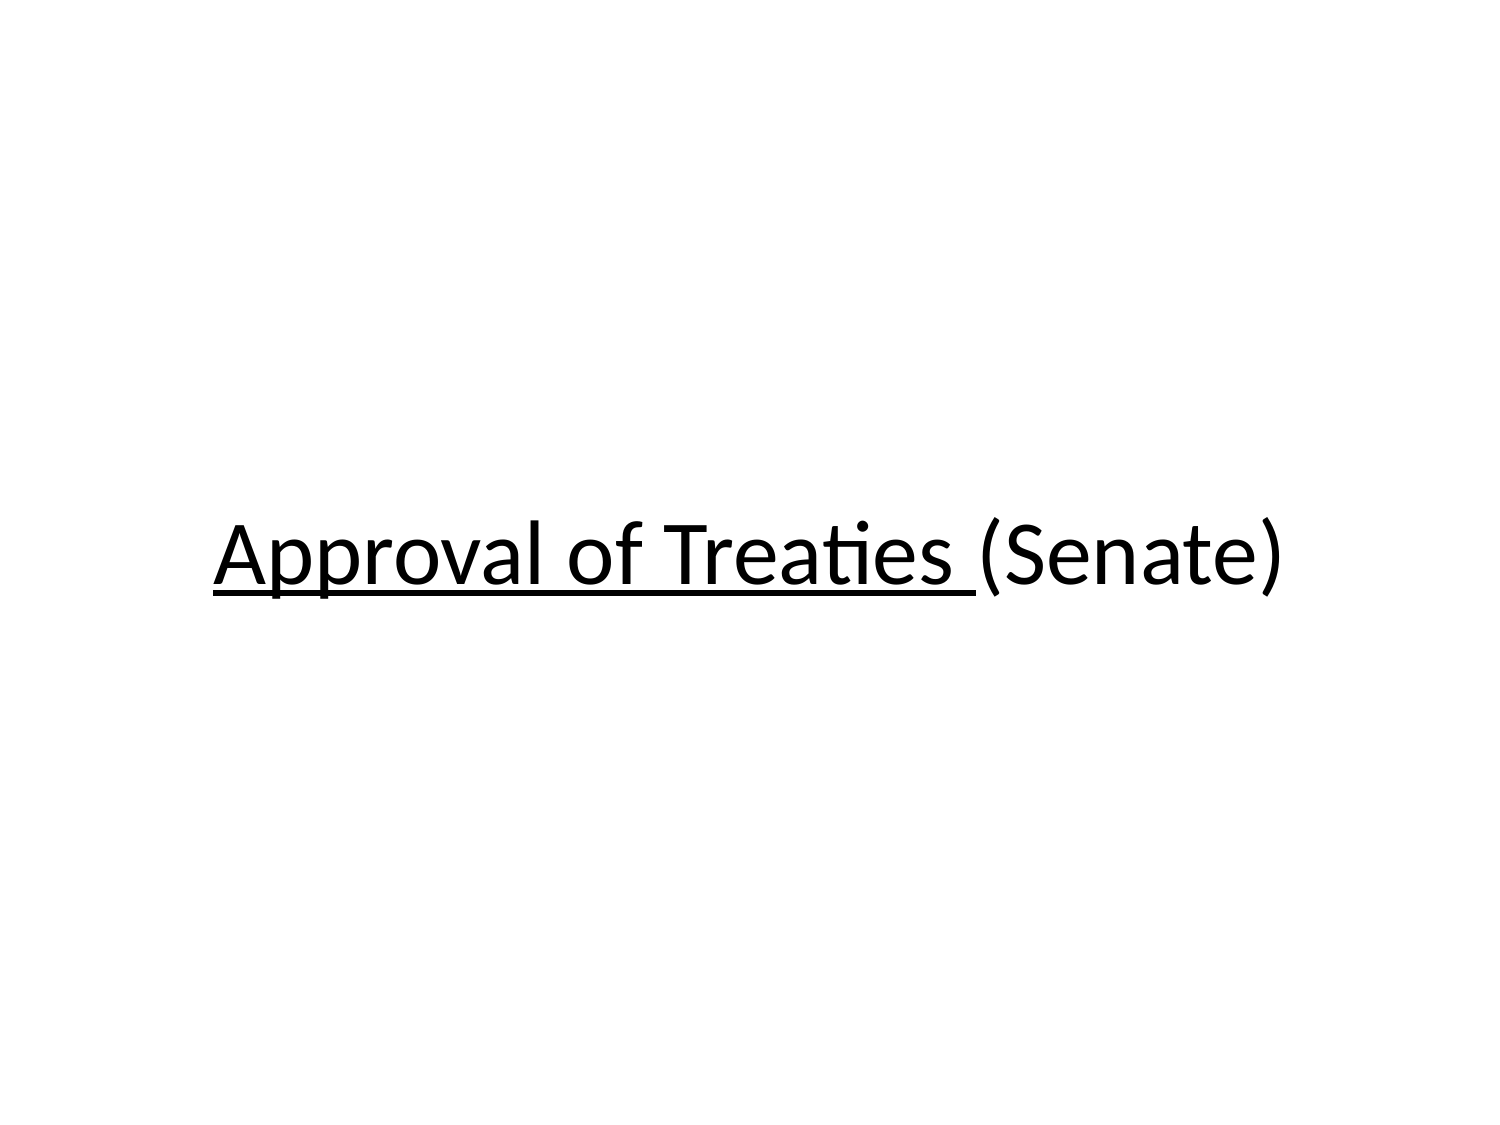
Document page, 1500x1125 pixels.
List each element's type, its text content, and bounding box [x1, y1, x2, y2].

title Approval of Treaties (Senate) [74, 44, 1426, 1051]
